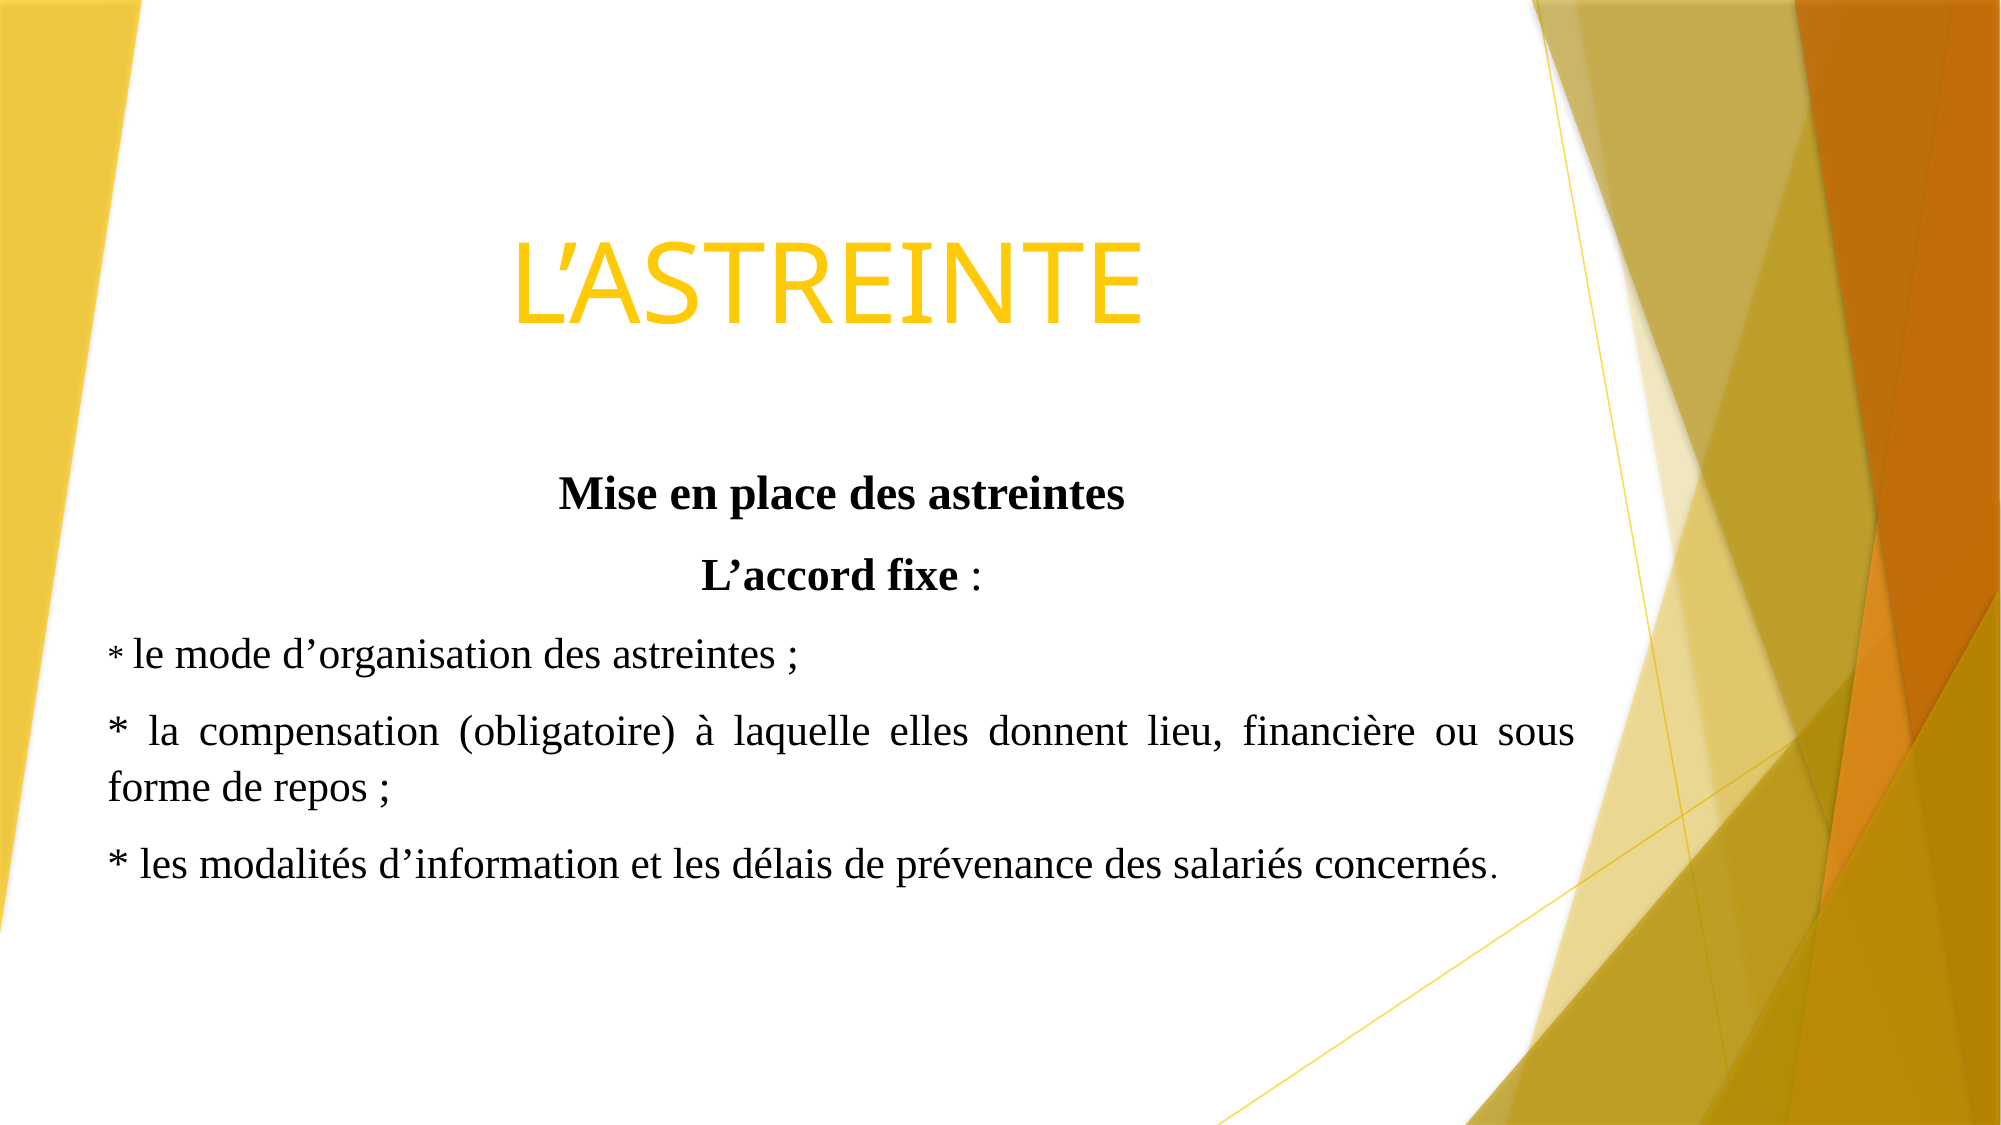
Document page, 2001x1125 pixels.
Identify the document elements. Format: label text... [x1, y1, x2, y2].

subtitle Mise en place des astreintes L’accord fixe : * le mode d’organisation des astreintes ; * la compensation (obligatoire) à laquelle elles donnent lieu, financière ou sous forme de repos ; * les modalités d’information et les délais de prévenance des salariés concernés. [92, 398, 1593, 898]
title L’ASTREINTE [205, 83, 1480, 354]
